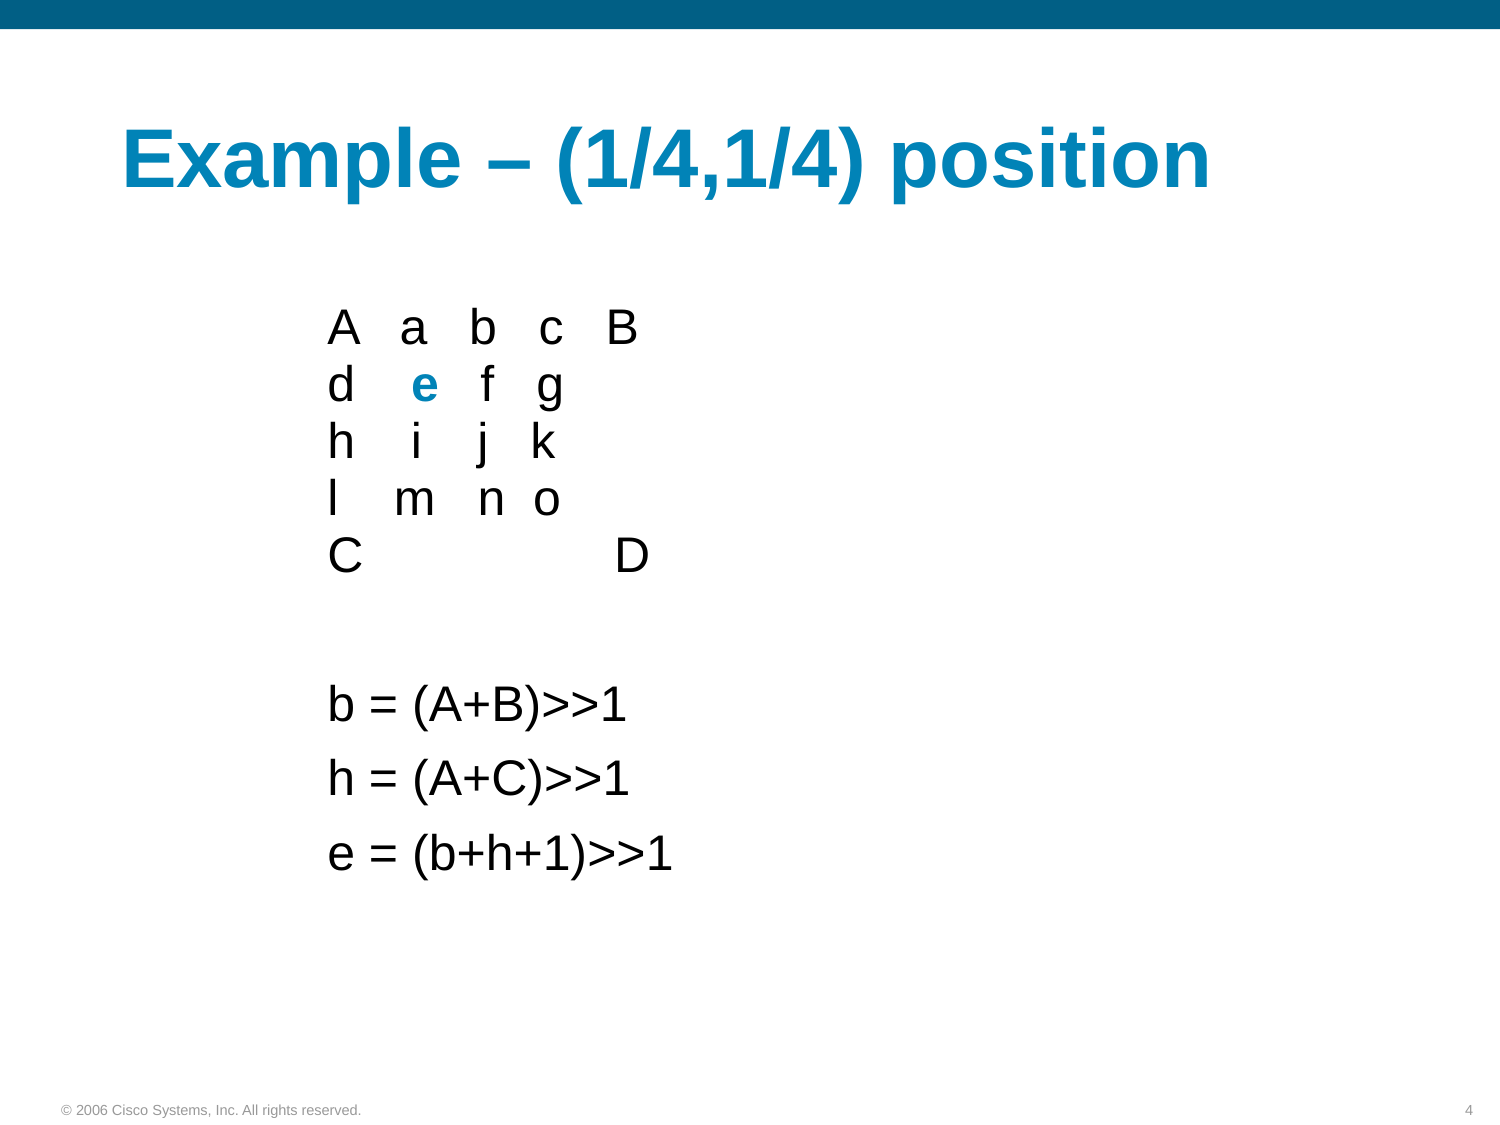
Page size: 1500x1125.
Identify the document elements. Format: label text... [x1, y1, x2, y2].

list A a b c B d e f g h i j k l m n o C D b = (A+B)>>1 h = (A+C)>>1 e = (b+h+1)>>1 [107, 291, 1411, 901]
title Example – (1/4,1/4) position [107, 74, 1444, 213]
